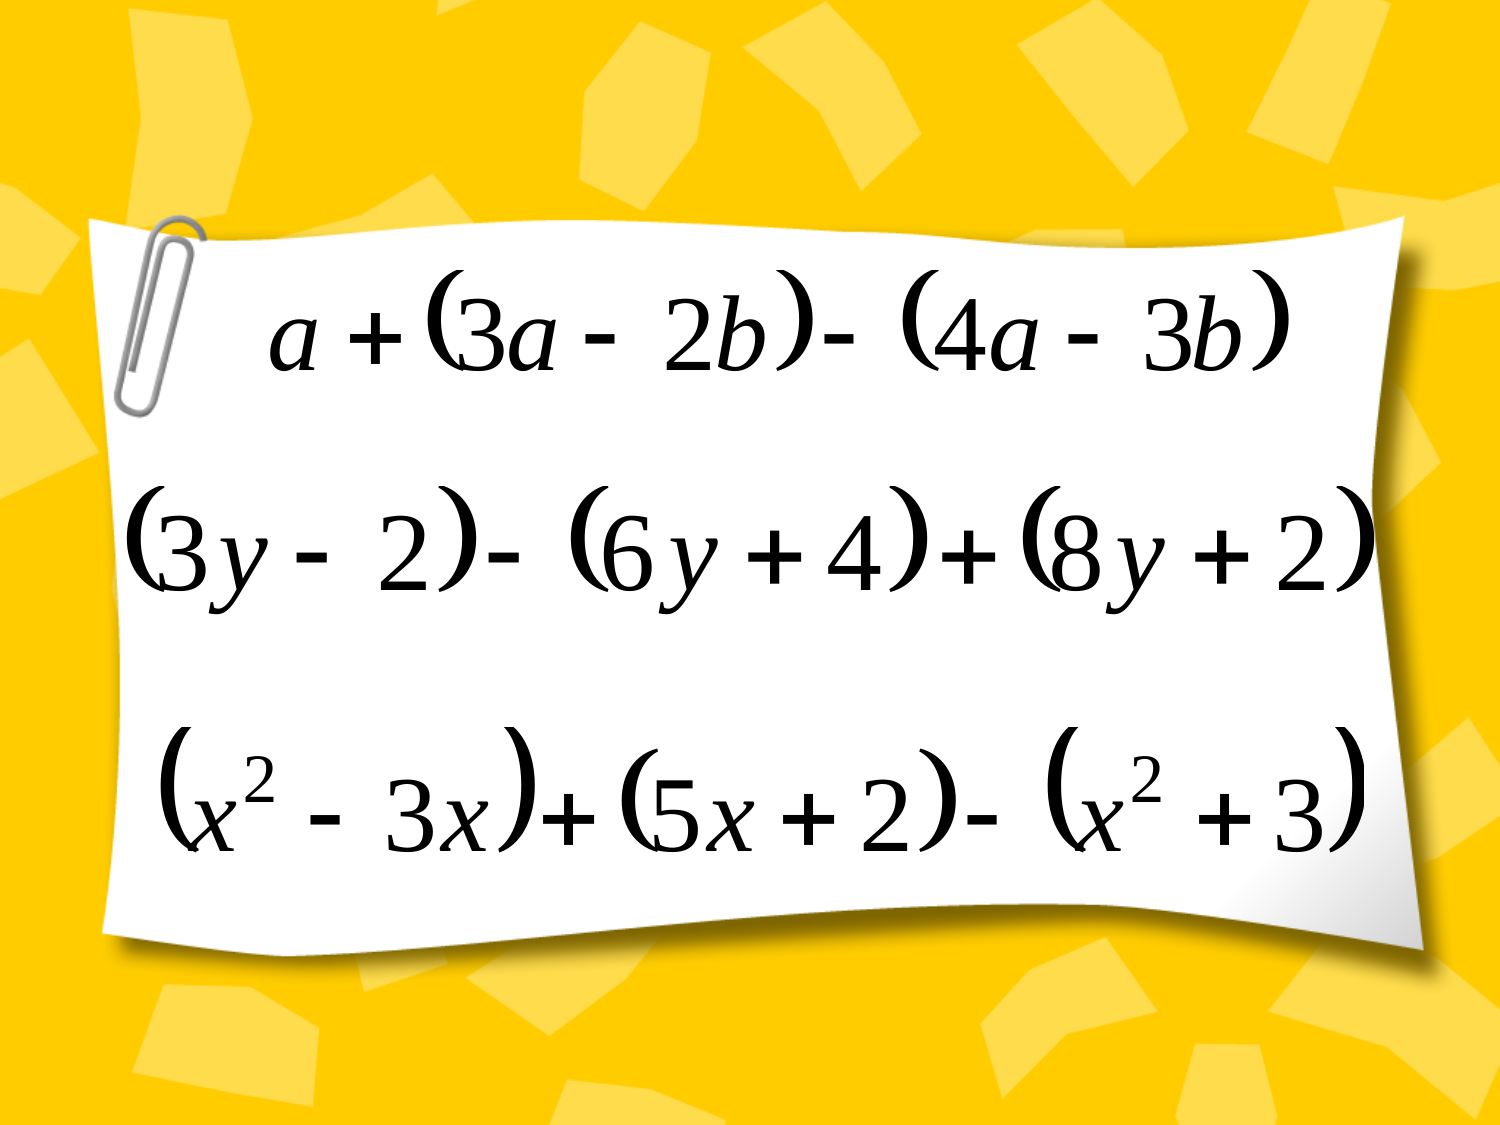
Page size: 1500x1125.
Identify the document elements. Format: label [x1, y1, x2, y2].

text_box [109, 486, 1382, 640]
picture [0, 0, 1500, 1125]
text_box [253, 269, 1293, 409]
text_box [143, 727, 1365, 890]
